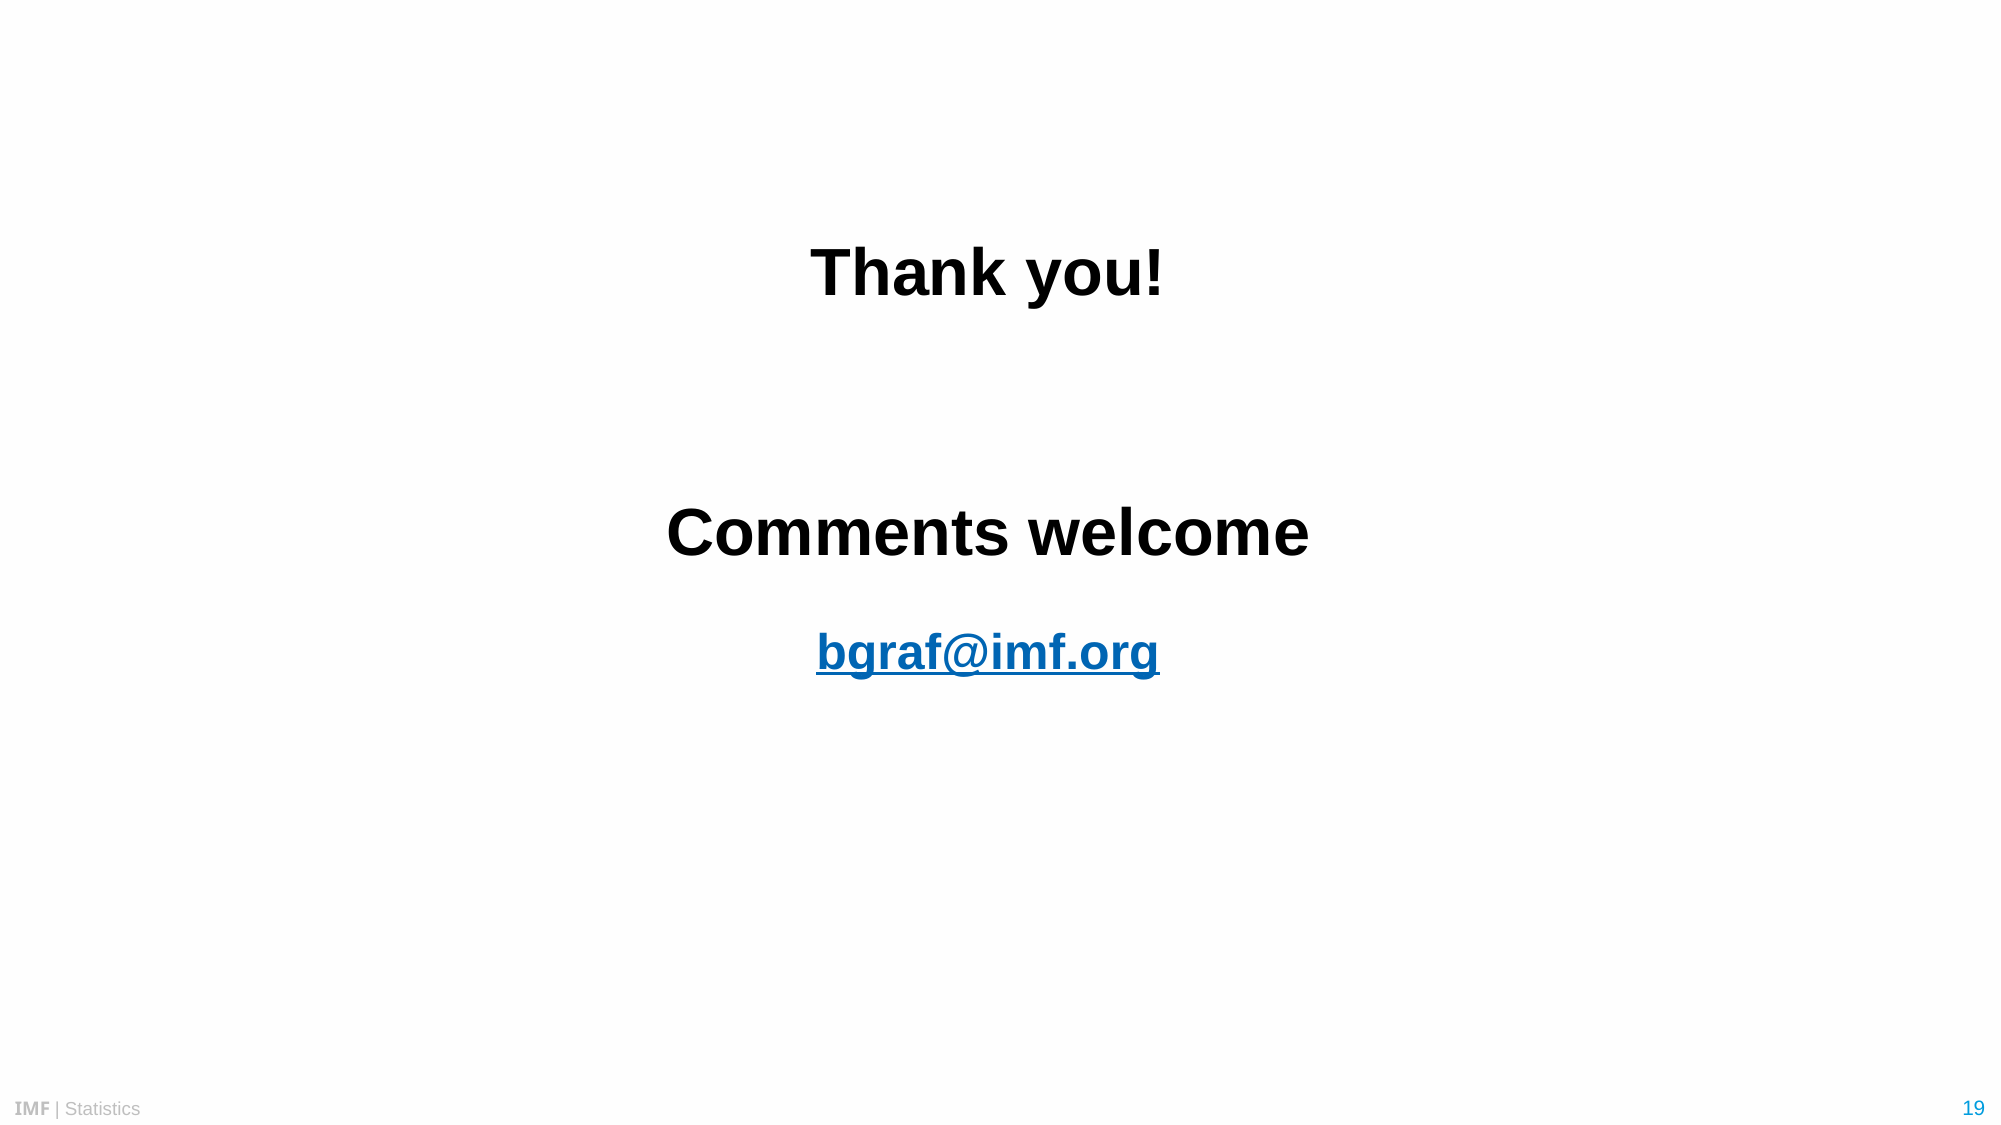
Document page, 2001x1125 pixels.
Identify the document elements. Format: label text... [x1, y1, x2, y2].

list Thank you! Comments welcome bgraf@imf.org [238, 206, 1739, 845]
